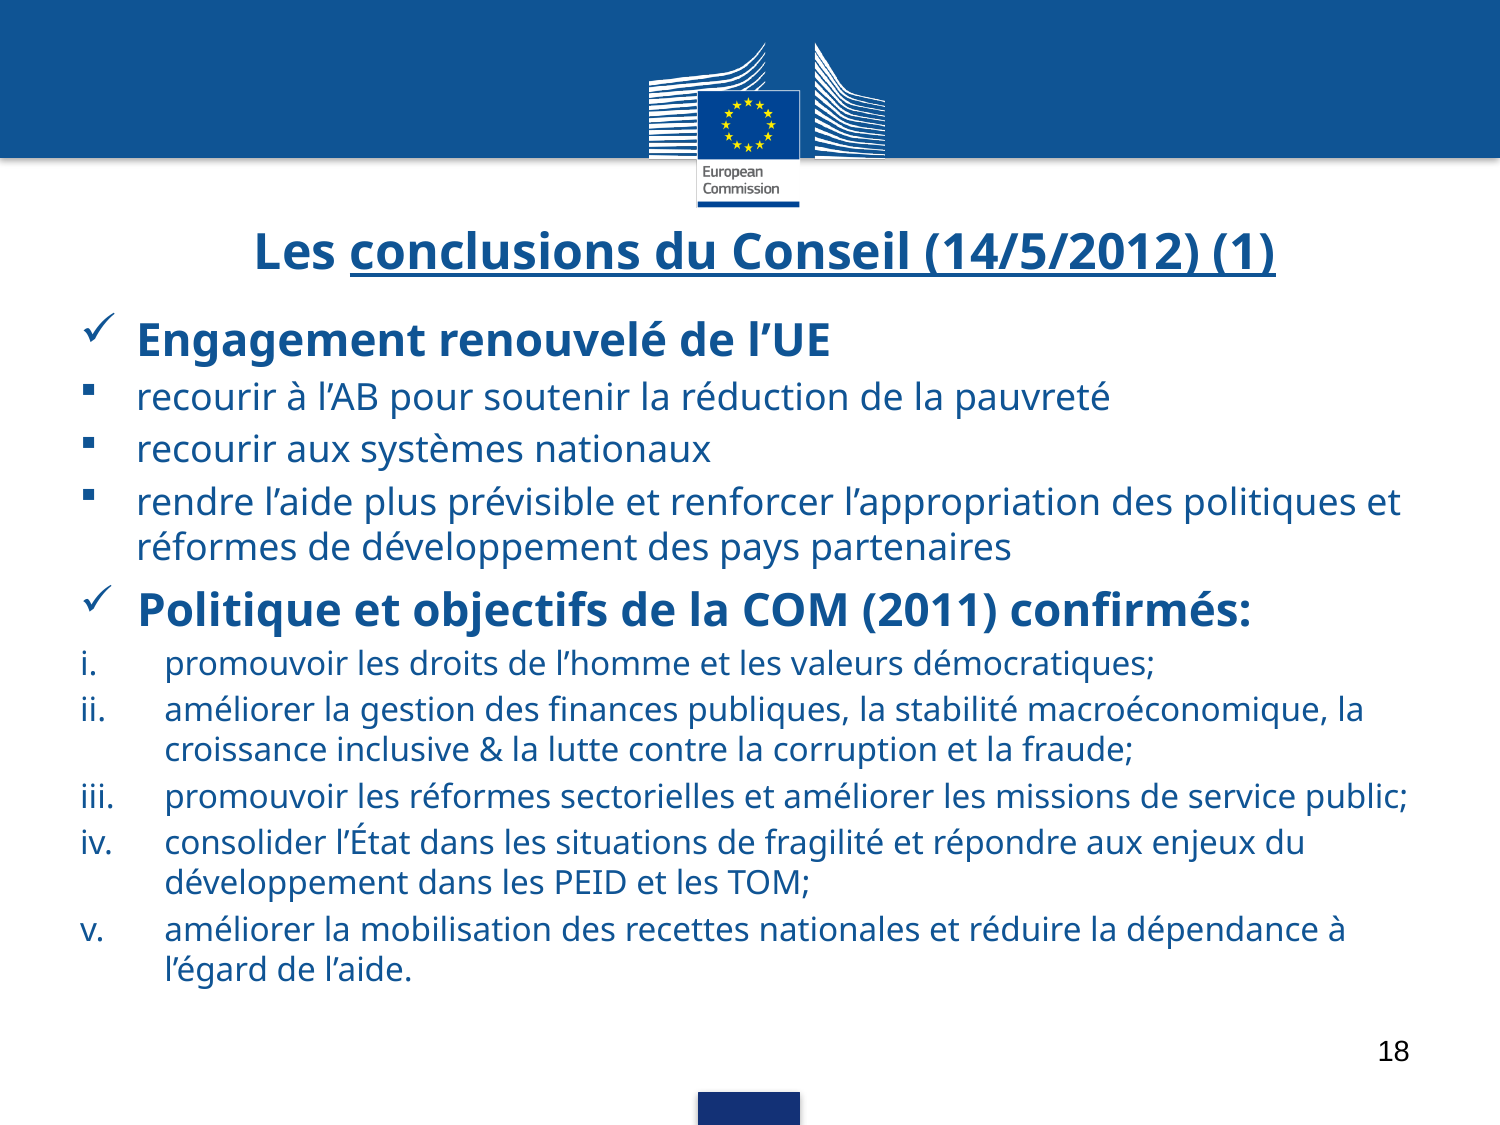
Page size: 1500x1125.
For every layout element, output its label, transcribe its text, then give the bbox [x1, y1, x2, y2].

list Engagement renouvelé de l’UE recourir à l’AB pour soutenir la réduction de la pauvreté recourir aux systèmes nationaux rendre l’aide plus prévisible et renforcer l’appropriation des politiques et réformes de développement des pays partenaires Politique et objectifs de la COM (2011) confirmés: promouvoir les droits de l’homme et les valeurs démocratiques; améliorer la gestion des finances publiques, la stabilité macroéconomique, la croissance inclusive & la lutte contre la corruption et la fraude; promouvoir les réformes sectorielles et améliorer les missions de service public; consolider l’État dans les situations de fragilité et répondre aux enjeux du développement dans les PEID et les TOM; améliorer la mobilisation des recettes nationales et réduire la dépendance à l’égard de l’aide. [64, 302, 1448, 1125]
picture [649, 42, 885, 184]
slide_number 18 [1074, 1024, 1426, 1103]
title Les conclusions du Conseil (14/5/2012) (1) [29, 184, 1500, 315]
